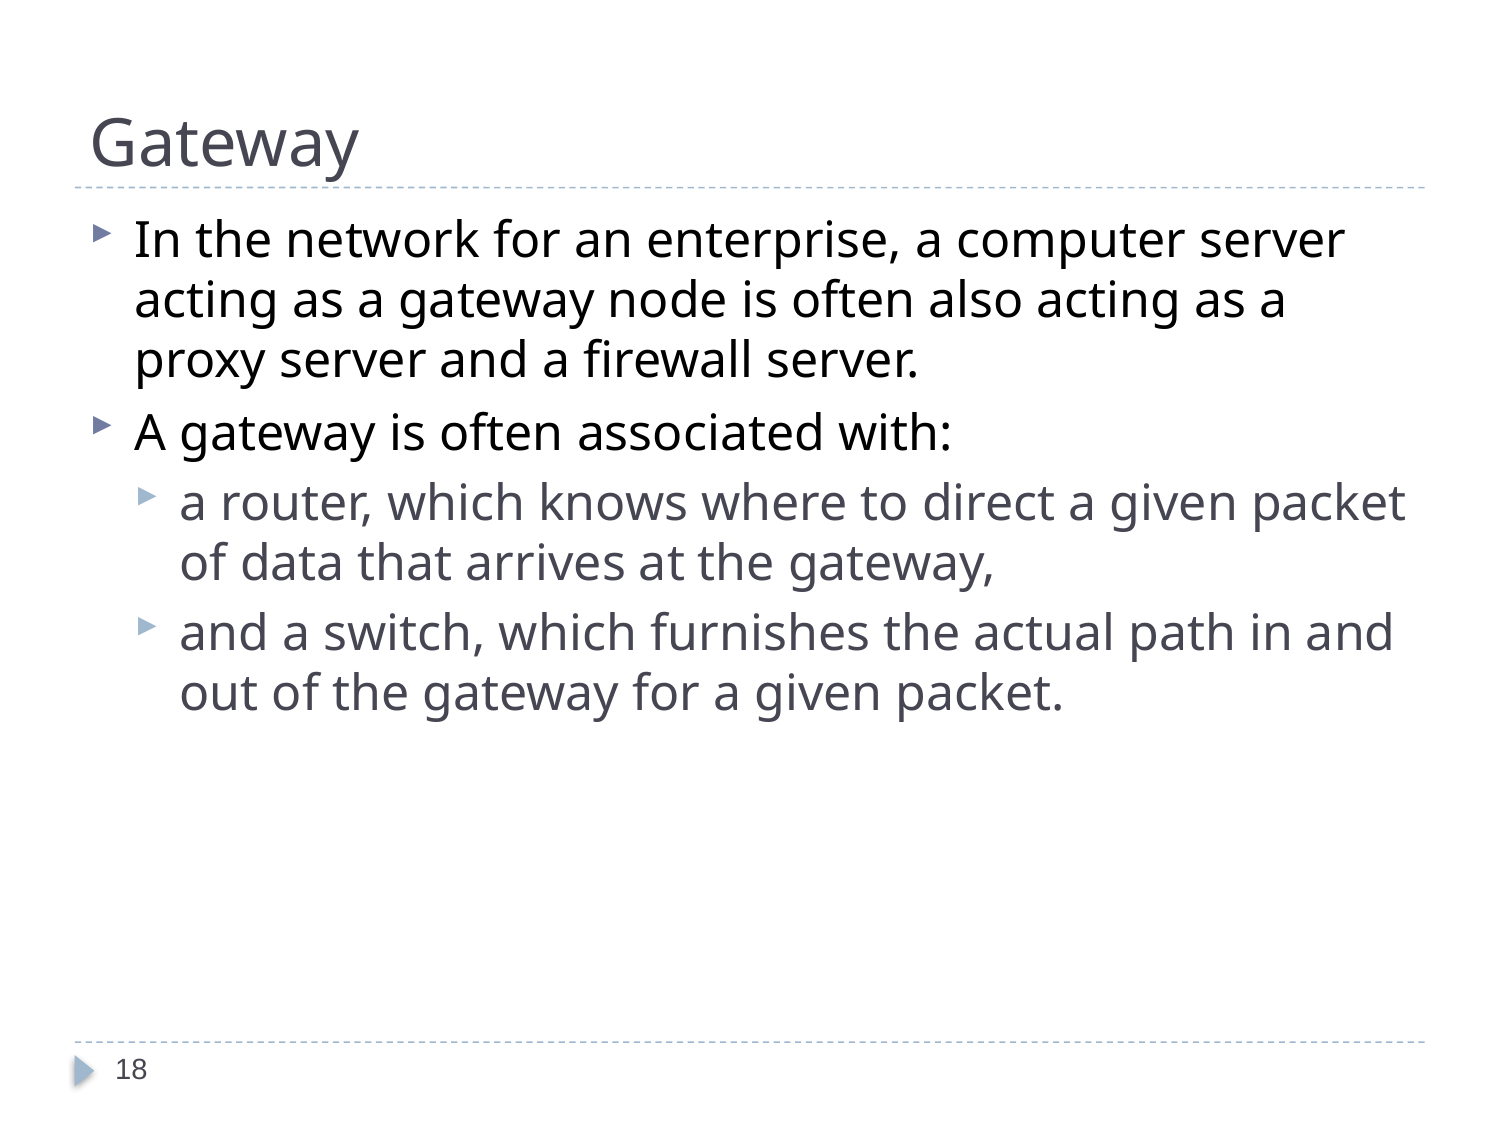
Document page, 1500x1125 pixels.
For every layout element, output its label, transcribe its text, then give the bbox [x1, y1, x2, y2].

list In the network for an enterprise, a computer server acting as a gateway node is often also acting as a proxy server and a firewall server. A gateway is often associated with: a router, which knows where to direct a given packet of data that arrives at the gateway, and a switch, which furnishes the actual path in and out of the gateway for a given packet. [75, 200, 1425, 1010]
title Gateway [75, 24, 1425, 188]
slide_number 18 [100, 1042, 426, 1103]
